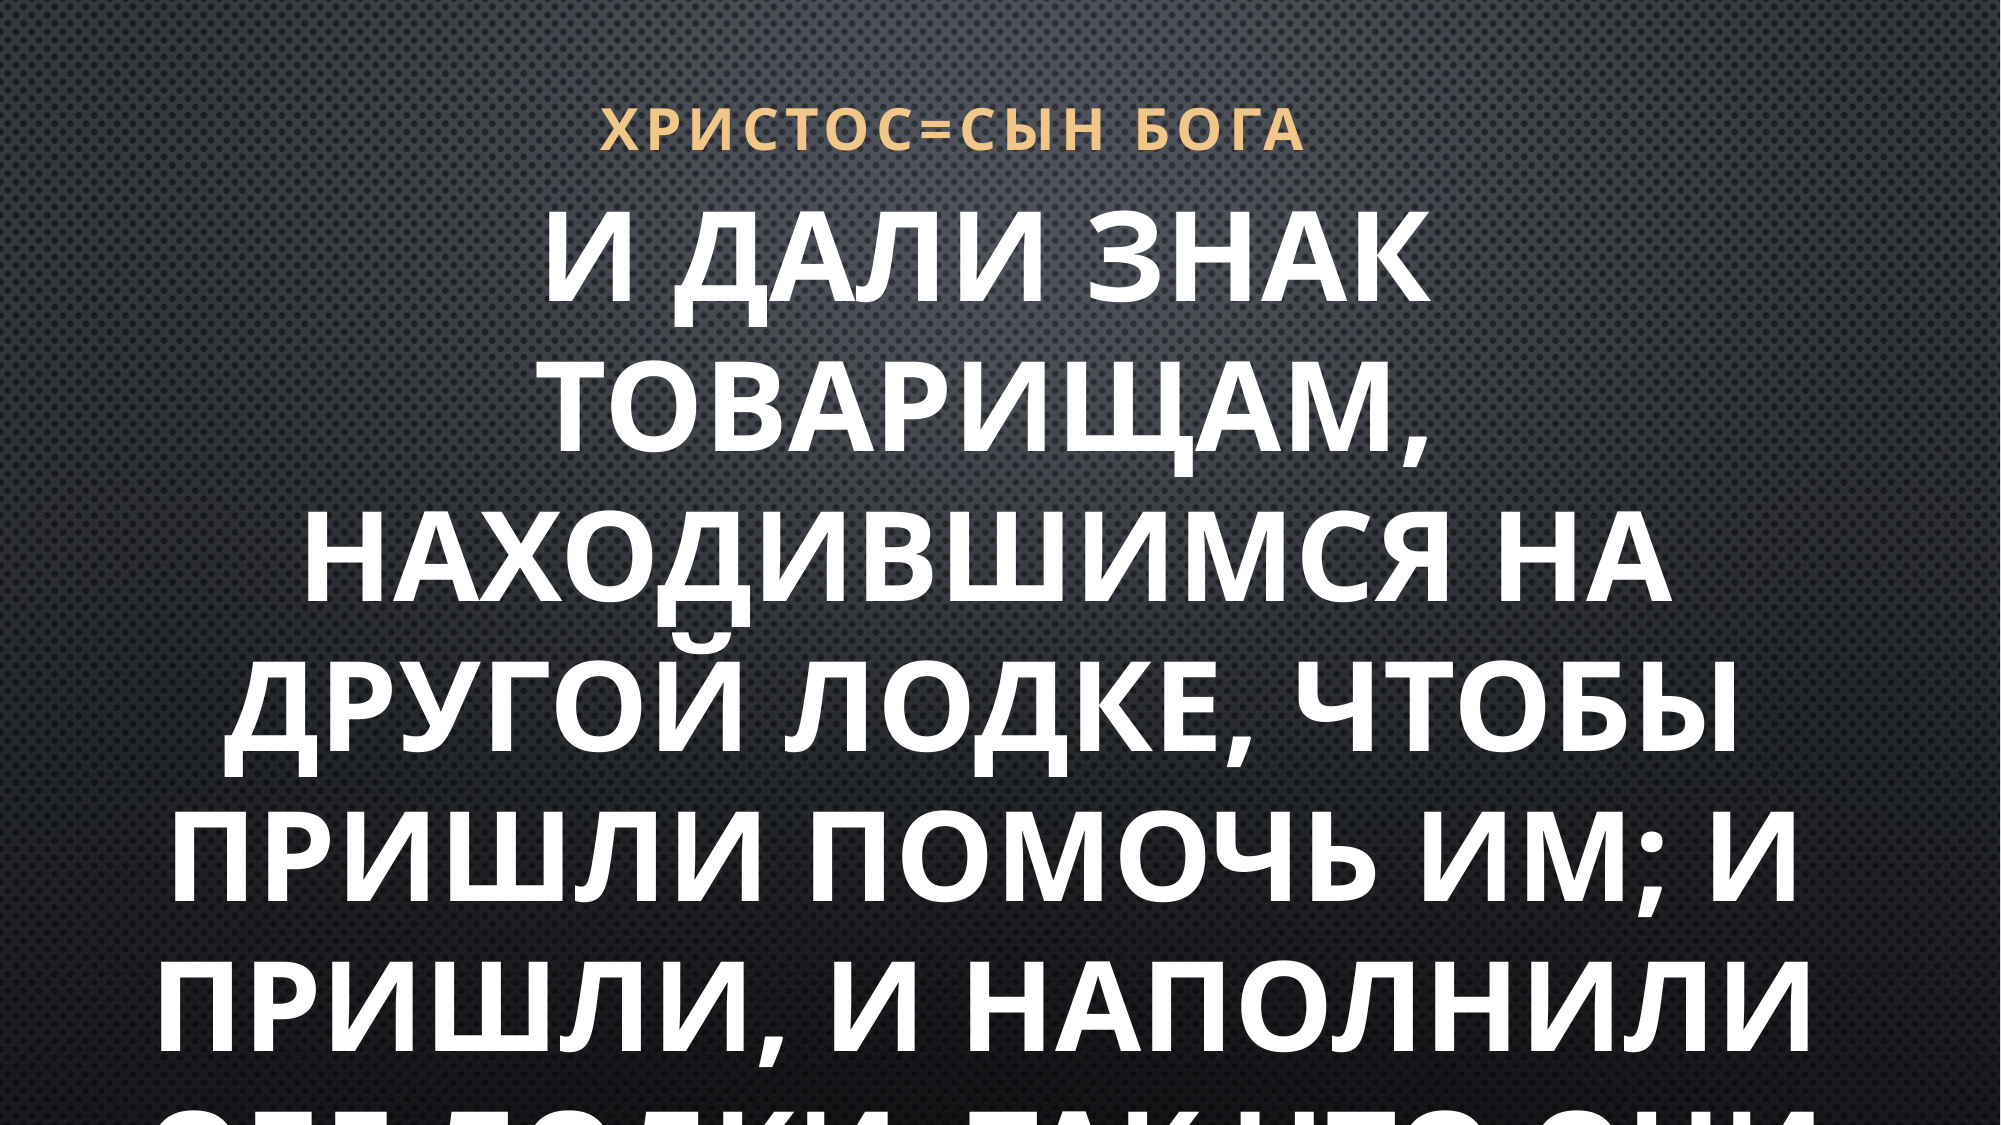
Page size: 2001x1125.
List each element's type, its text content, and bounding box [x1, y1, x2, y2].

text_box ХРИСТОС=СЫН БОГА [327, 84, 1578, 170]
subtitle И дали знак товарищам, находившимся на другой лодке, чтобы пришли помочь им; и пришли, и наполнили обе лодки, так что они начинали тонуть. [79, 169, 1892, 1018]
